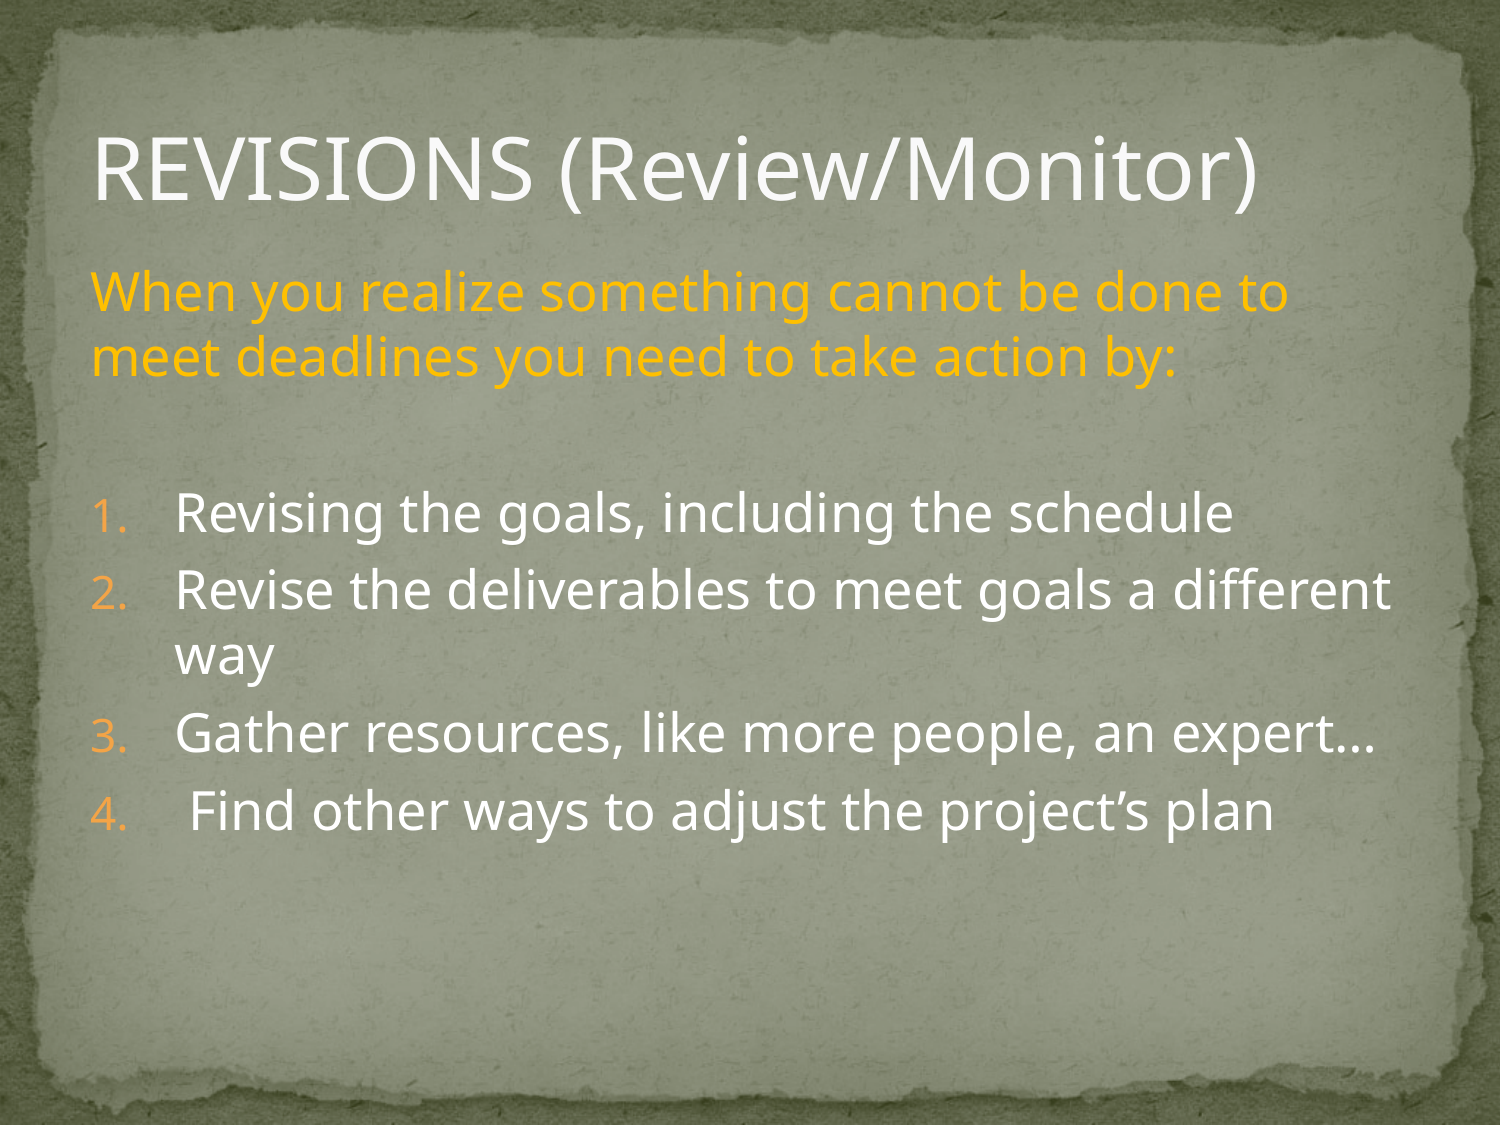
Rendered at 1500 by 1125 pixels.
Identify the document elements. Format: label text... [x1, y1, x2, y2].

list When you realize something cannot be done to meet deadlines you need to take action by: Revising the goals, including the schedule Revise the deliverables to meet goals a different way Gather resources, like more people, an expert… Find other ways to adjust the project’s plan [75, 249, 1425, 1000]
title REVISIONS (Review/Monitor) [75, 24, 1425, 225]
picture [0, 0, 1500, 1125]
